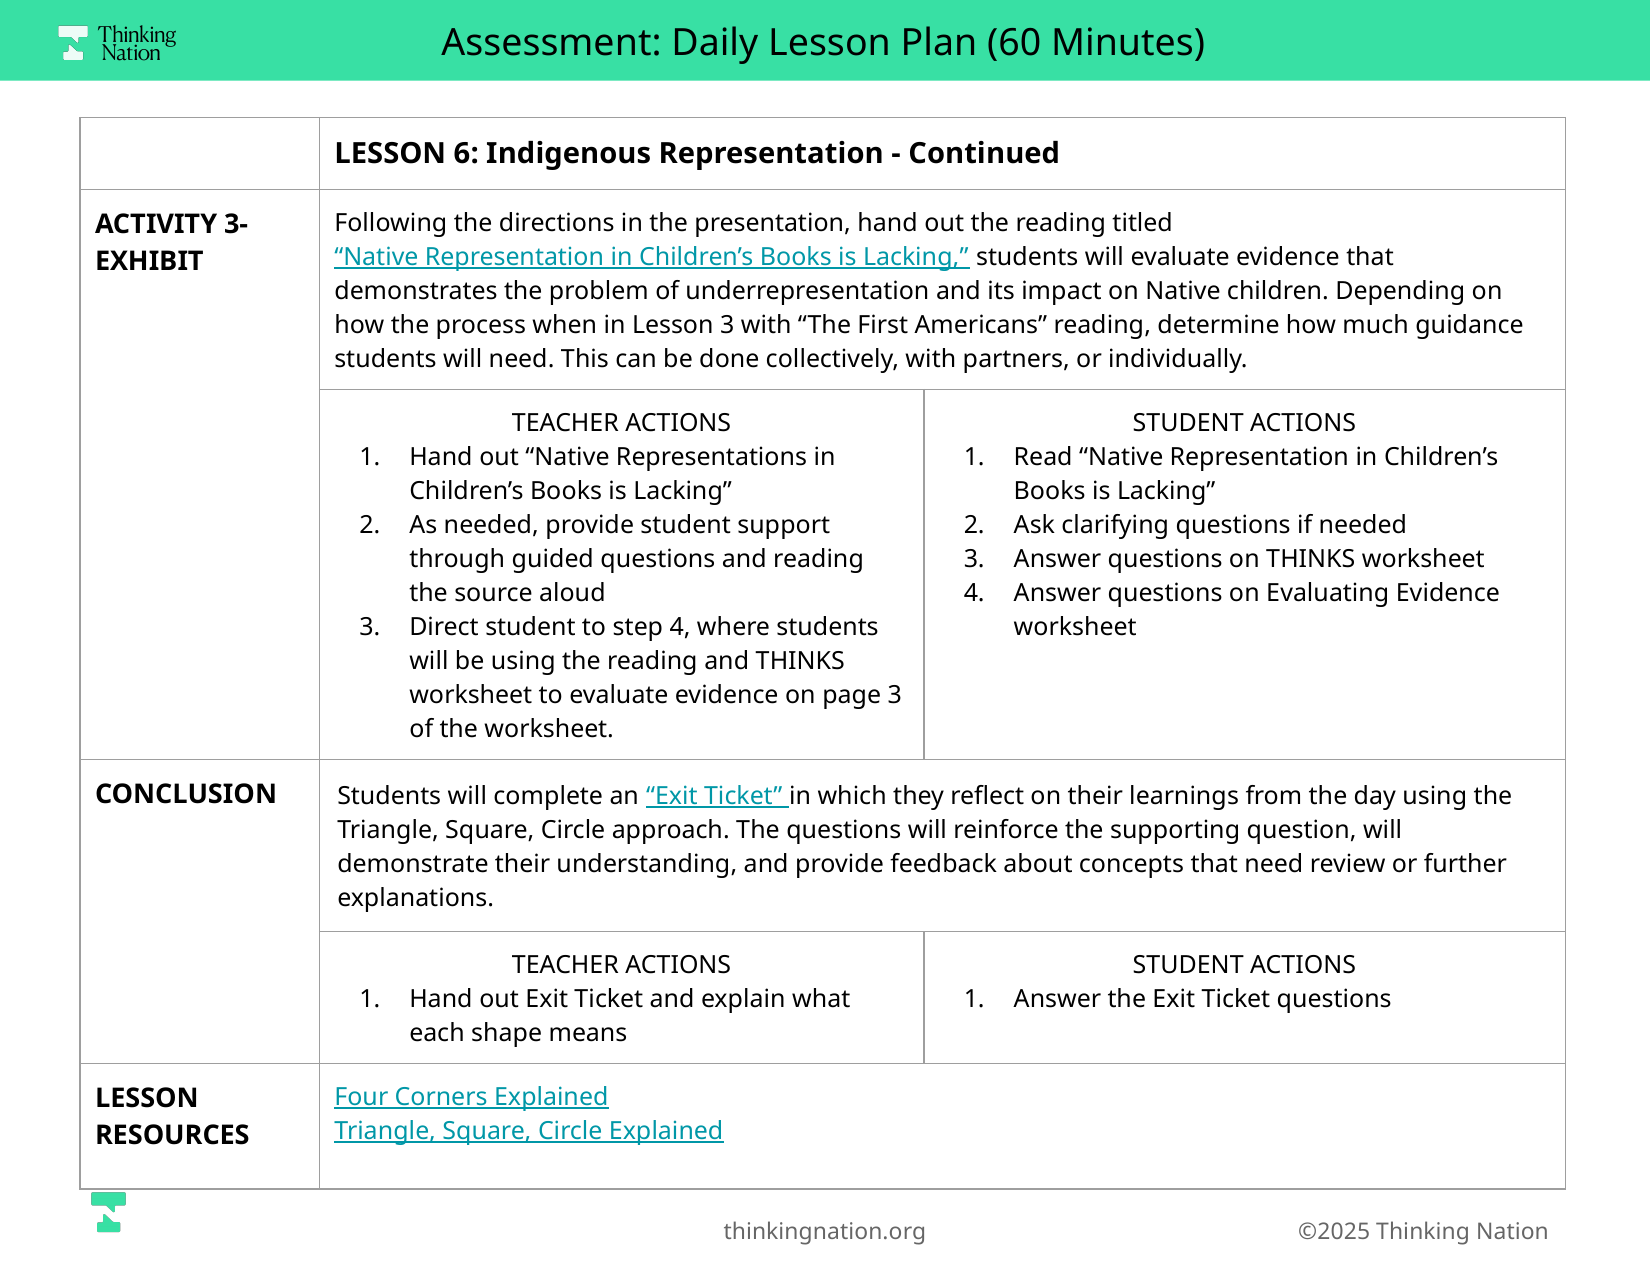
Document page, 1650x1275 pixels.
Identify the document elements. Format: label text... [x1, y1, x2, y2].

picture [80, 1184, 136, 1240]
table_cell LESSON RESOURCES [81, 1064, 319, 1188]
table_cell TEACHER ACTIONS Hand out “Native Representations in Children’s Books is Lacking” As needed, provide student support through guided questions and reading the source aloud Direct student to step 4, where students will be using the reading and THINKS worksheet to evaluate evidence on page 3 of the worksheet. [320, 390, 923, 759]
table_header [81, 118, 319, 189]
table_cell STUDENT ACTIONS Answer the Exit Ticket questions [925, 932, 1565, 1063]
table_cell STUDENT ACTIONS Read “Native Representation in Children’s Books is Lacking” Ask clarifying questions if needed Answer questions on THINKS worksheet Answer questions on Evaluating Evidence worksheet [925, 390, 1565, 759]
table_header LESSON 6: Indigenous Representation - Continued [320, 118, 1565, 189]
table_cell Four Corners Explained Triangle, Square, Circle Explained [320, 1064, 1565, 1188]
text_box ©2025 Thinking Nation [1174, 1200, 1566, 1240]
picture [45, 14, 180, 71]
table_cell Students will complete an “Exit Ticket” in which they reflect on their learnings from the day using the Triangle, Square, Circle approach. The questions will reinforce the supporting question, will demonstrate their understanding, and provide feedback about concepts that need review or further explanations. [320, 760, 1565, 931]
table_cell CONCLUSION [81, 760, 319, 1063]
table_cell TEACHER ACTIONS Hand out Exit Ticket and explain what each shape means [320, 932, 923, 1063]
table_cell Following the directions in the presentation, hand out the reading titled “Native Representation in Children’s Books is Lacking,” students will evaluate evidence that demonstrates the problem of underrepresentation and its impact on Native children. Depending on how the process when in Lesson 3 with “The First Americans” reading, determine how much guidance students will need. This can be done collectively, with partners, or individually. [320, 190, 1565, 389]
text_box thinkingnation.org [629, 1200, 1021, 1240]
text_box Assessment: Daily Lesson Plan (60 Minutes) [0, 0, 1650, 81]
table_cell ACTIVITY 3- EXHIBIT [81, 190, 319, 759]
